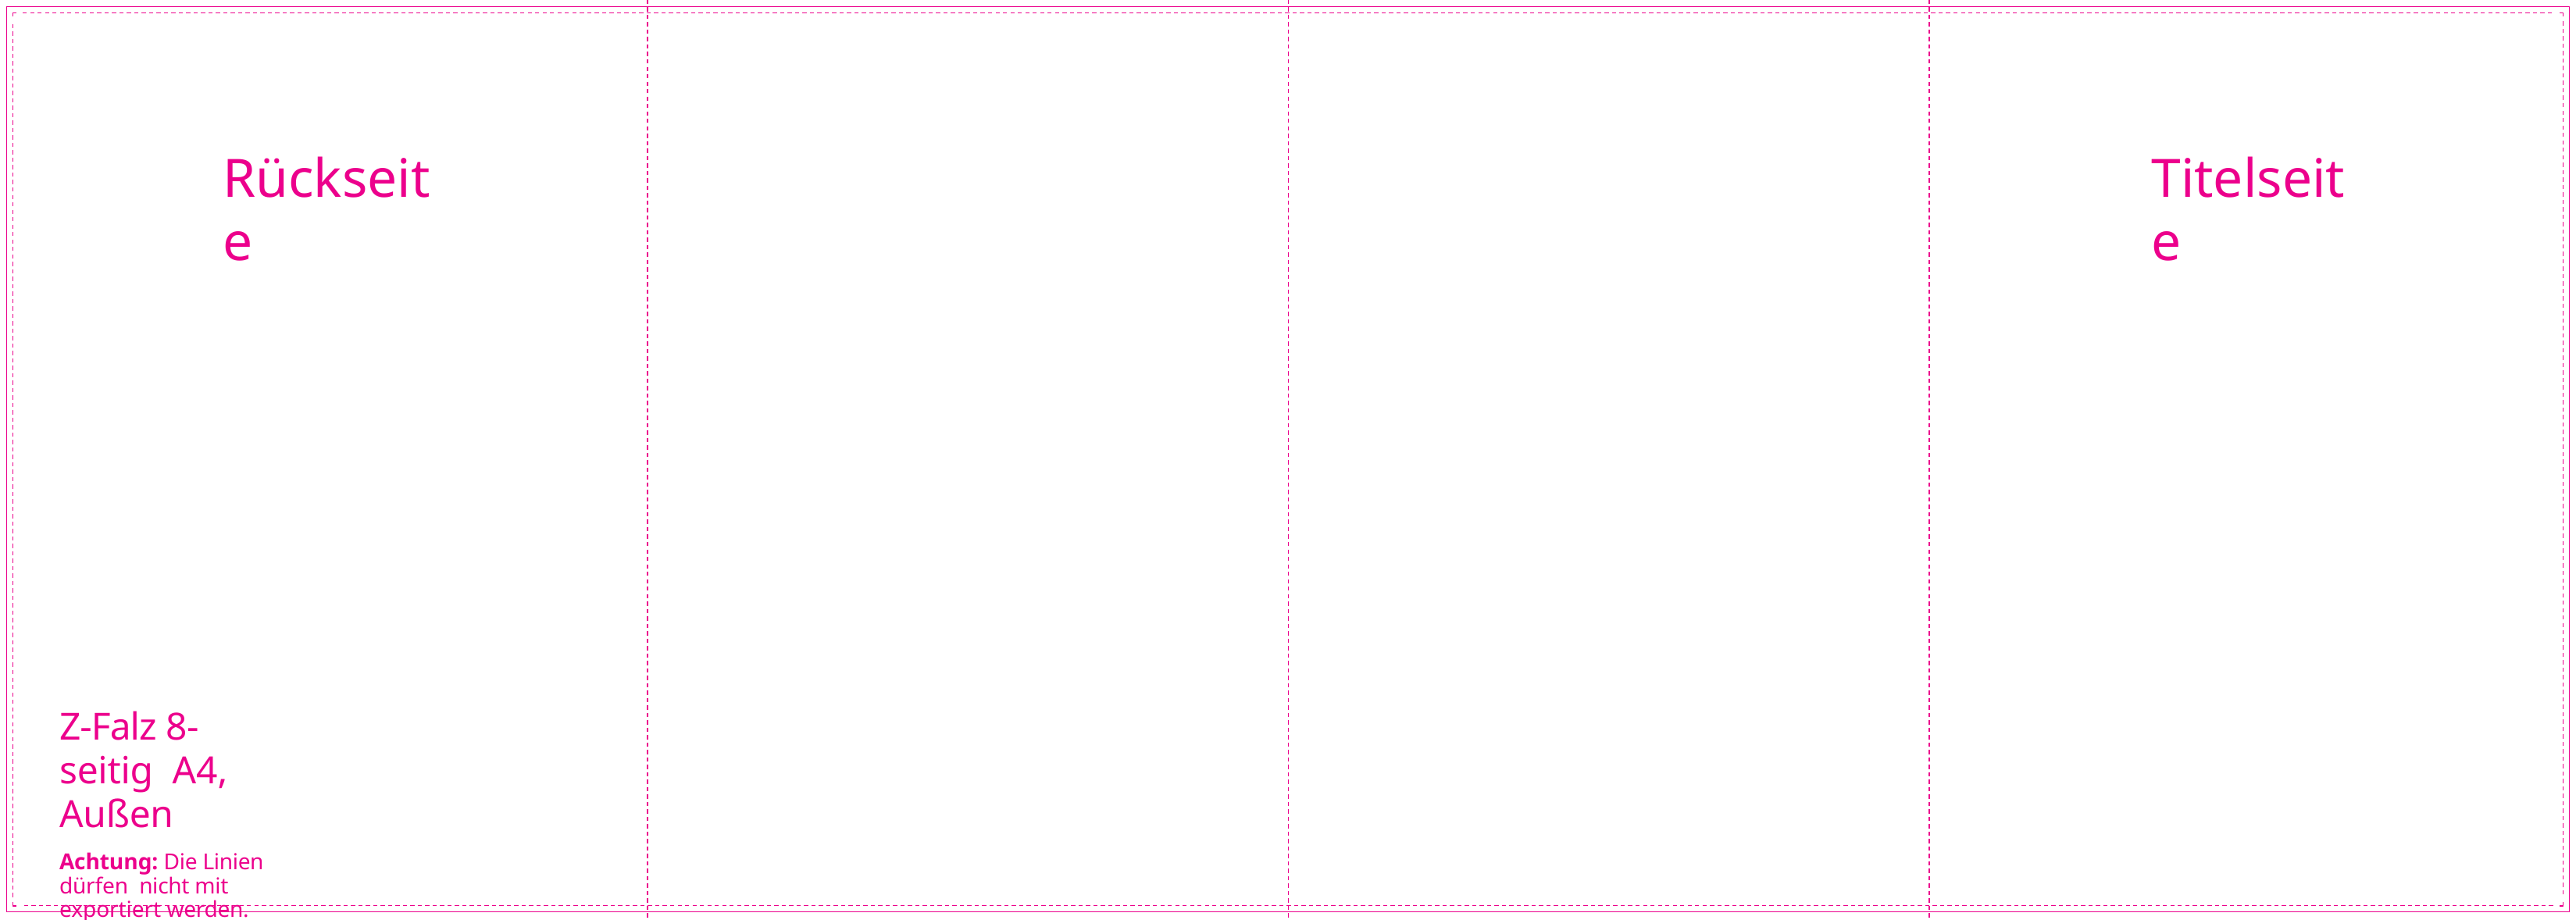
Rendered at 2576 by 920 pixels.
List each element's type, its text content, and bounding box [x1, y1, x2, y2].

text_box Titelseite [2150, 142, 2350, 272]
title Rückseite [221, 142, 433, 298]
text_box Z-Falz 8-seitig A4, Außen Achtung: Die Linien dürfen nicht mit exportiert werden. [57, 699, 318, 920]
